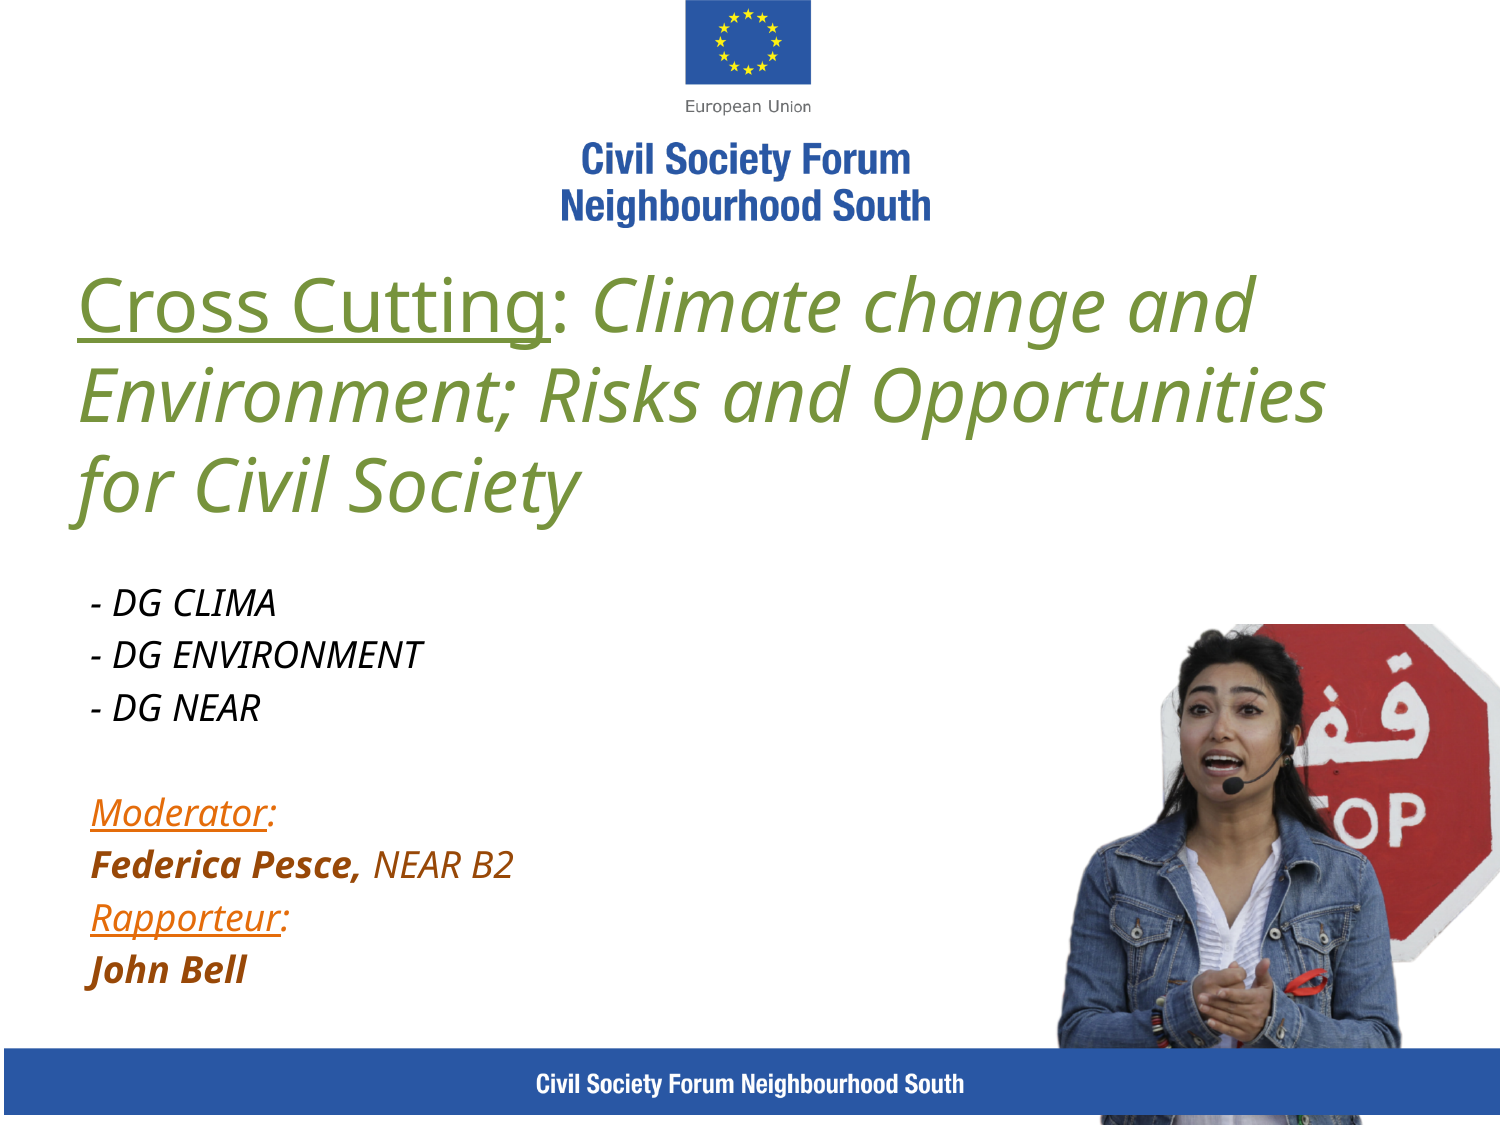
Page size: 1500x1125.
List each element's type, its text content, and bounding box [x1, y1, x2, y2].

text_box - DG CLIMA - DG ENVIRONMENT - DG NEAR Moderator: Federica Pesce, NEAR B2 Rapporteur: John Bell [62, 466, 1450, 1047]
picture [562, 0, 930, 228]
text_box Cross Cutting: Climate change and Environment; Risks and Opportunities for Civil Society [62, 249, 1350, 466]
picture [3, 624, 1500, 1125]
